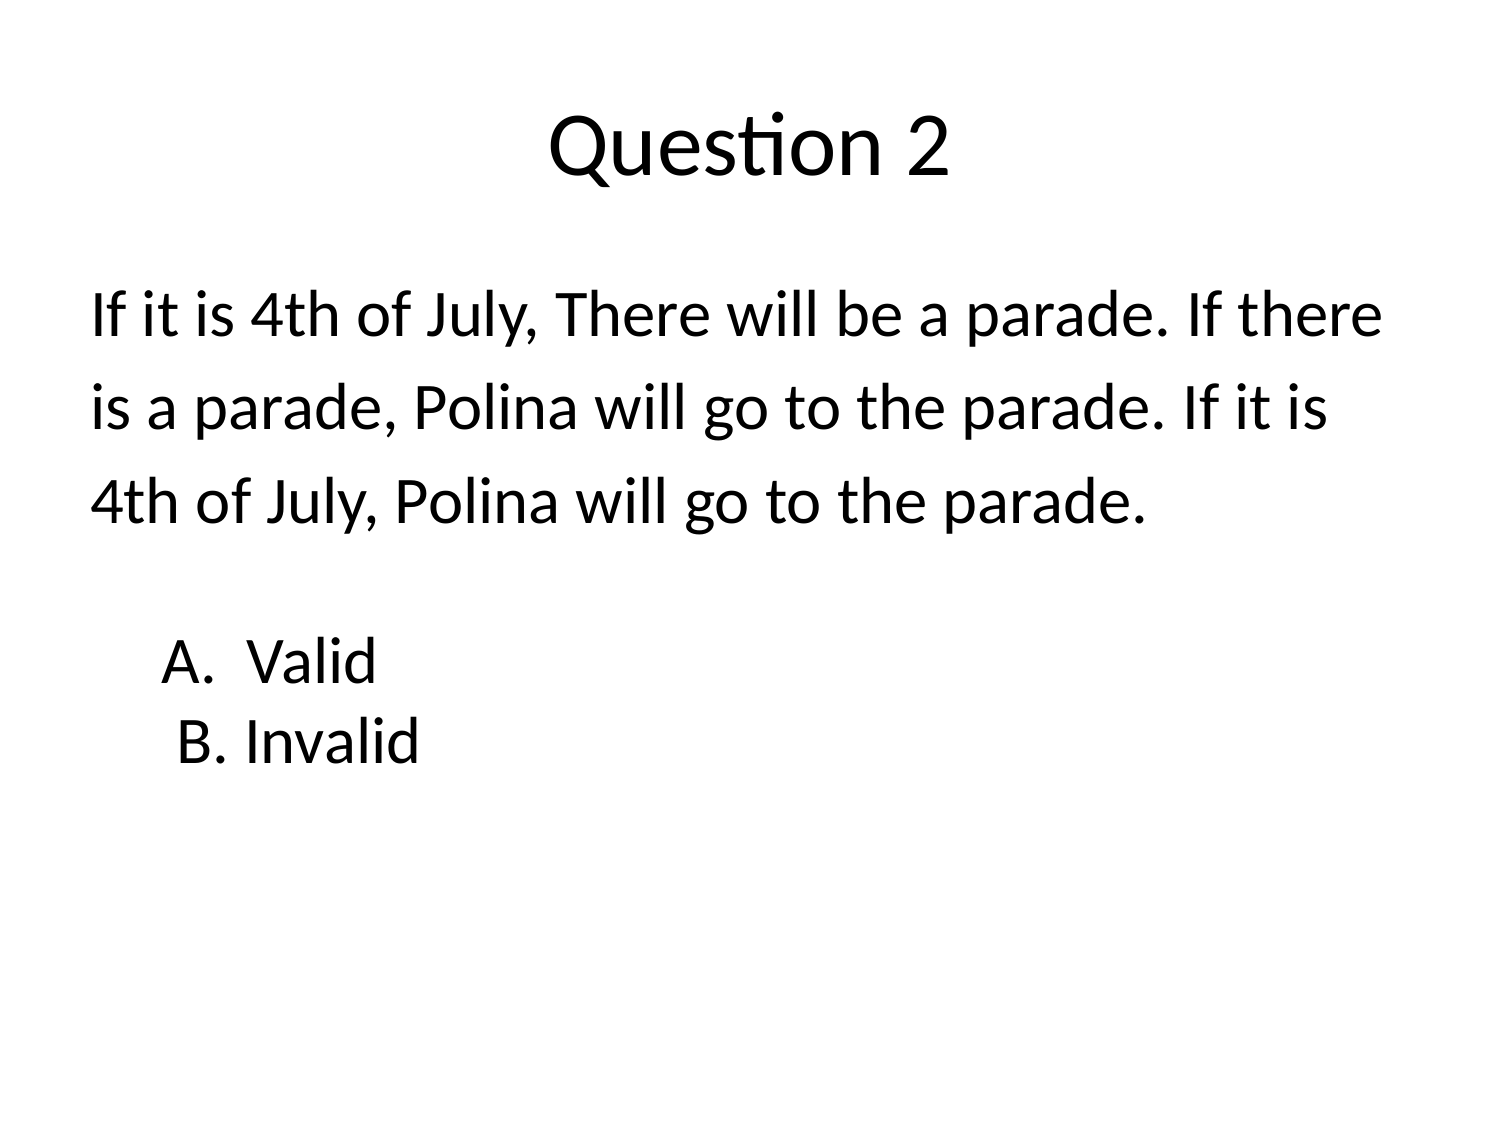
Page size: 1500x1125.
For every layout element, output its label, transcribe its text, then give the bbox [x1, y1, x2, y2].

title Question 2 [75, 45, 1425, 233]
list If it is 4th of July, There will be a parade. If there is a parade, Polina will go to the parade. If it is 4th of July, Polina will go to the parade. A. Valid B. Invalid [75, 262, 1425, 1005]
